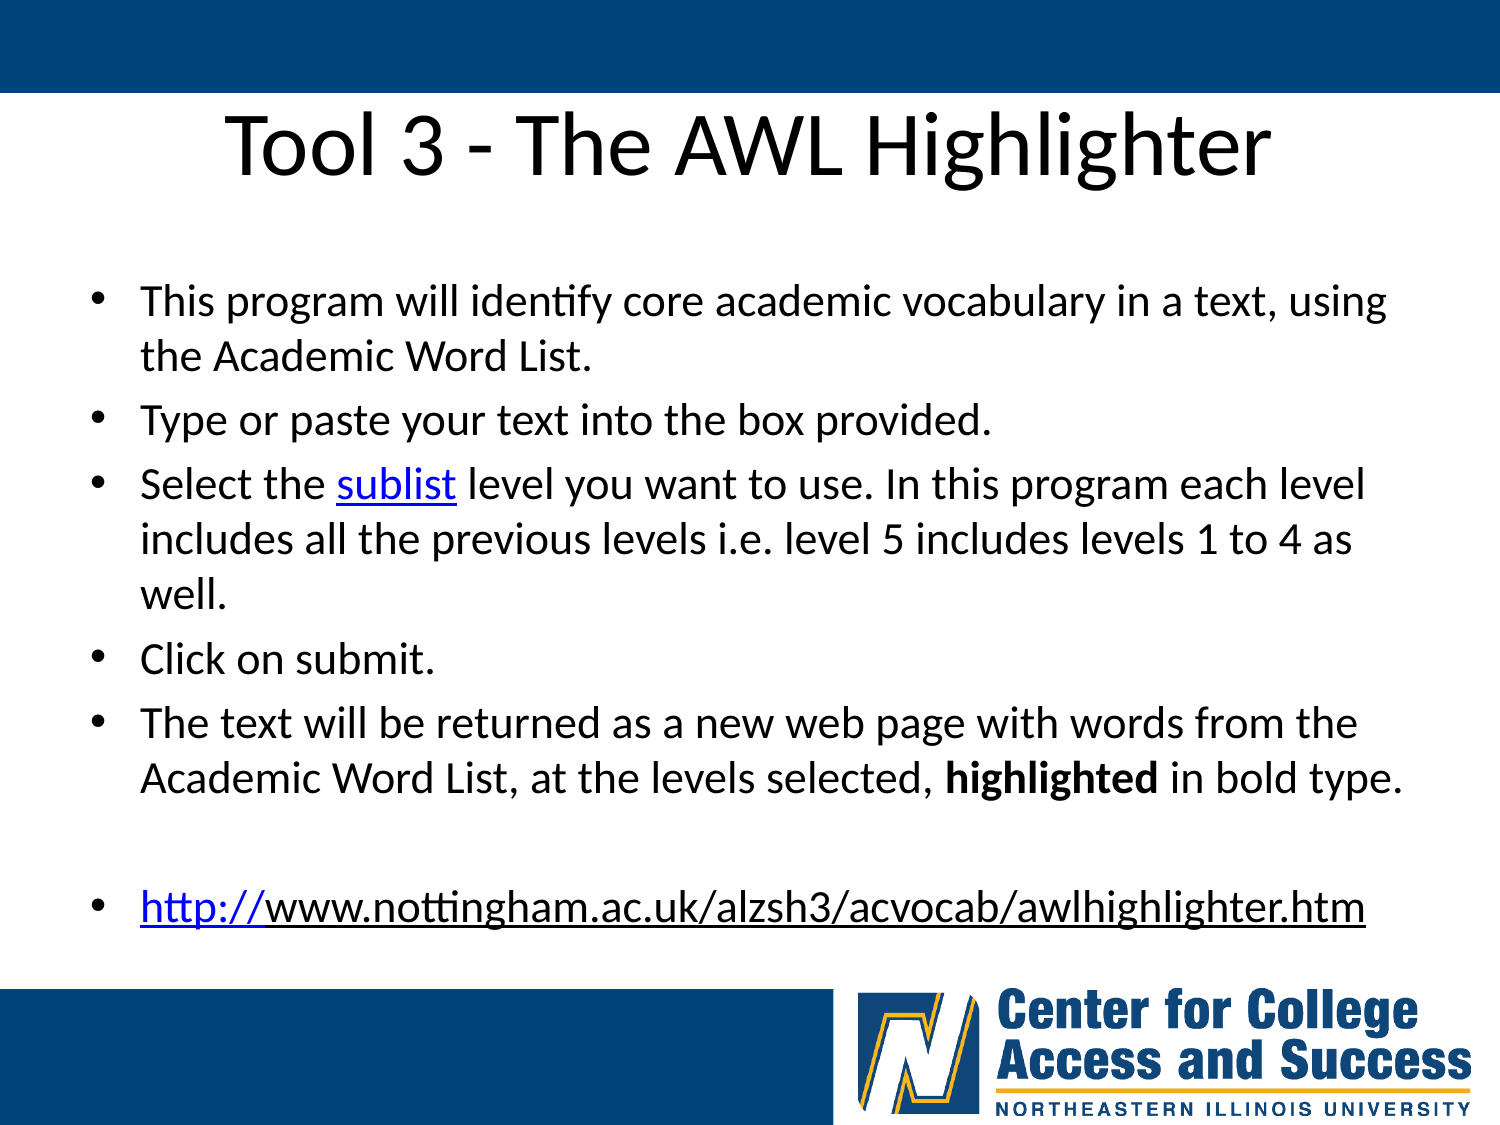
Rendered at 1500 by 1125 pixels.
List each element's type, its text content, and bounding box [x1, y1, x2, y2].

picture [858, 988, 1471, 1116]
picture [0, 989, 834, 1125]
picture [0, 0, 1500, 93]
title Tool 3 - The AWL Highlighter [75, 102, 1425, 233]
list This program will identify core academic vocabulary in a text, using the Academic Word List. Type or paste your text into the box provided. Select the sublist level you want to use. In this program each level includes all the previous levels i.e. level 5 includes levels 1 to 4 as well. Click on submit. The text will be returned as a new web page with words from the Academic Word List, at the levels selected, highlighted in bold type. http://www.nottingham.ac.uk/alzsh3/acvocab/awlhighlighter.htm [75, 262, 1425, 1005]
